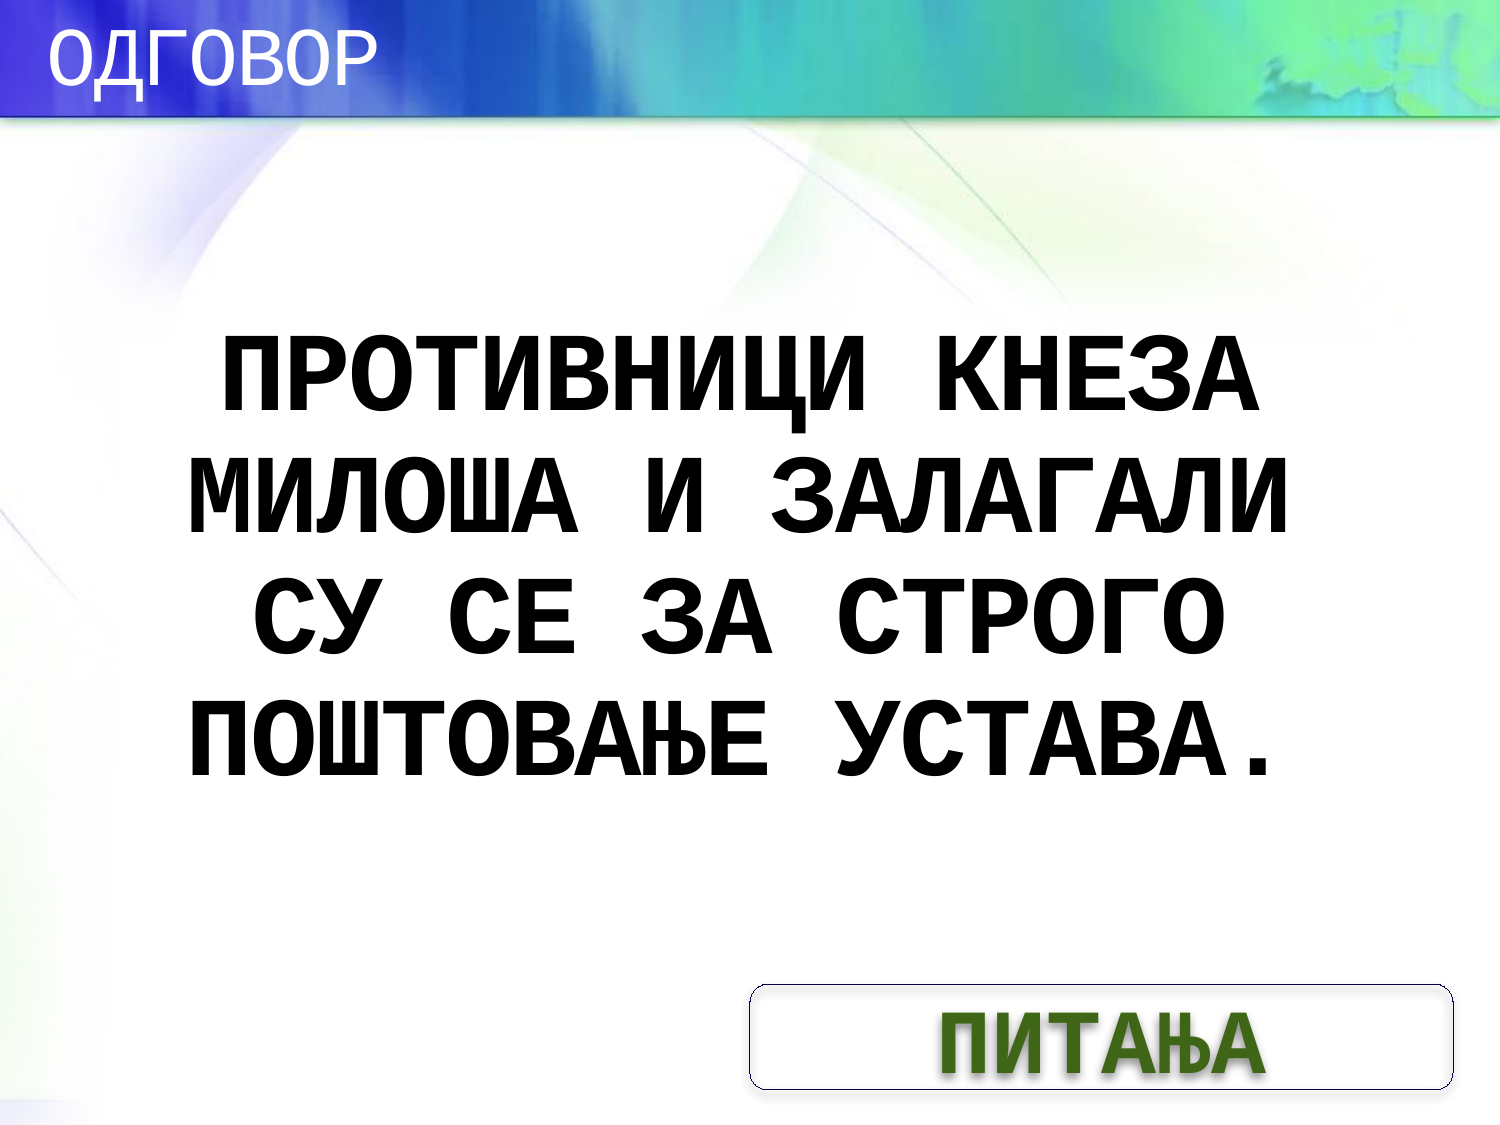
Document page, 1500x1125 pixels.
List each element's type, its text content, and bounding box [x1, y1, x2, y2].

text_box ОДГОВОР [46, 0, 774, 118]
title ПРОТИВНИЦИ КНЕЗА МИЛОША И ЗАЛАГАЛИ СУ СЕ ЗА СТРОГО ПОШТОВАЊЕ УСТАВА. [105, 164, 1372, 950]
text_box ПИТАЊА [749, 984, 1454, 1090]
picture [0, 0, 1500, 1125]
